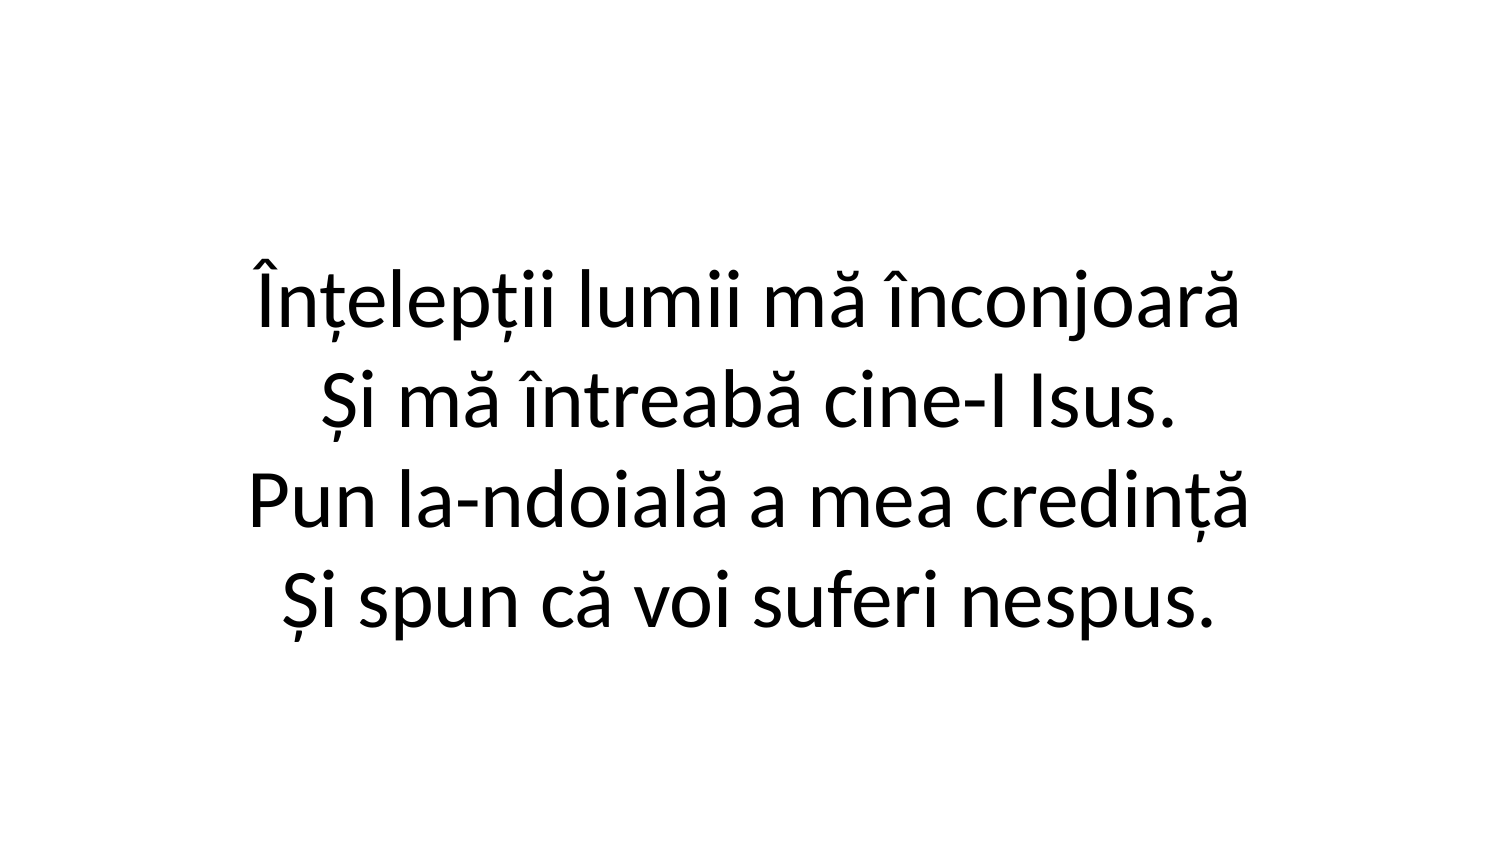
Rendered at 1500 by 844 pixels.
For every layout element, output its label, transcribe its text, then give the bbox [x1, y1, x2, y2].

text_box Înțelepții lumii mă înconjoară Și mă întreabă cine-I Isus. Pun la-ndoială a mea credință Și spun că voi suferi nespus. [232, 192, 1268, 652]
